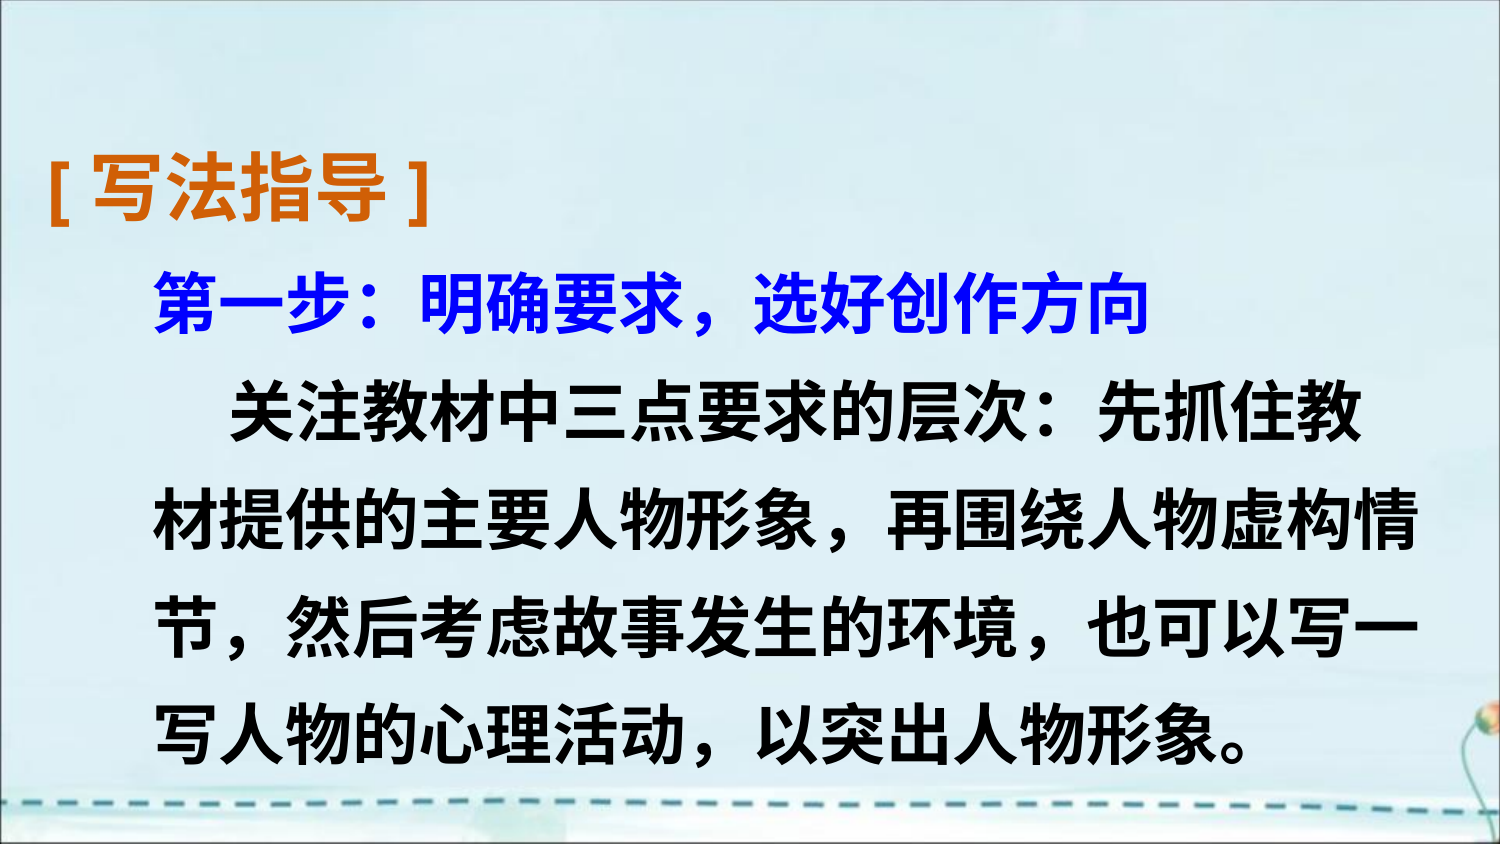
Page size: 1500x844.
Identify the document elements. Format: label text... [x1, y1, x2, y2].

text_box [写法指导] [31, 132, 489, 238]
text_box 第一步：明确要求，选好创作方向 [137, 226, 1364, 334]
picture [0, 0, 1500, 844]
text_box 关注教材中三点要求的层次：先抓住教材提供的主要人物形象，再围绕人物虚构情节，然后考虑故事发生的环境，也可以写一写人物的心理活动，以突出人物形象。 [137, 334, 1442, 781]
